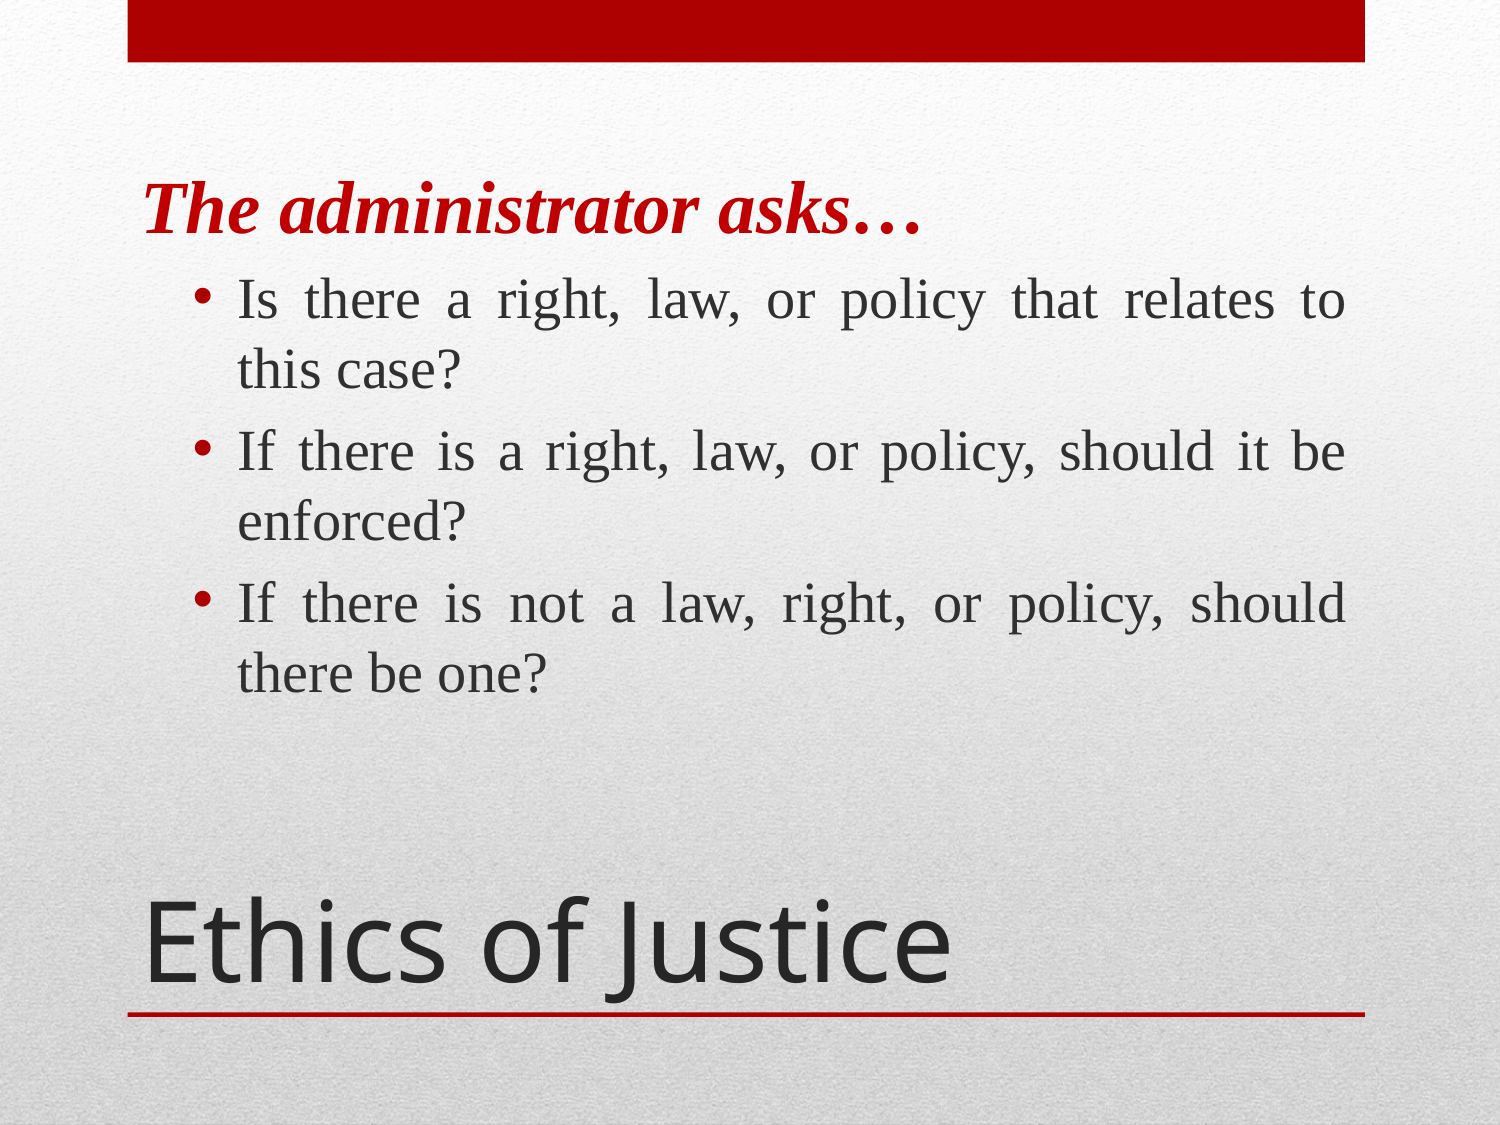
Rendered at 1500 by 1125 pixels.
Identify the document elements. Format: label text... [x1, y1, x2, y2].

list The administrator asks… Is there a right, law, or policy that relates to this case? If there is a right, law, or policy, should it be enforced? If there is not a law, right, or policy, should there be one? [125, 112, 1363, 750]
title Ethics of Justice [125, 750, 1238, 1013]
